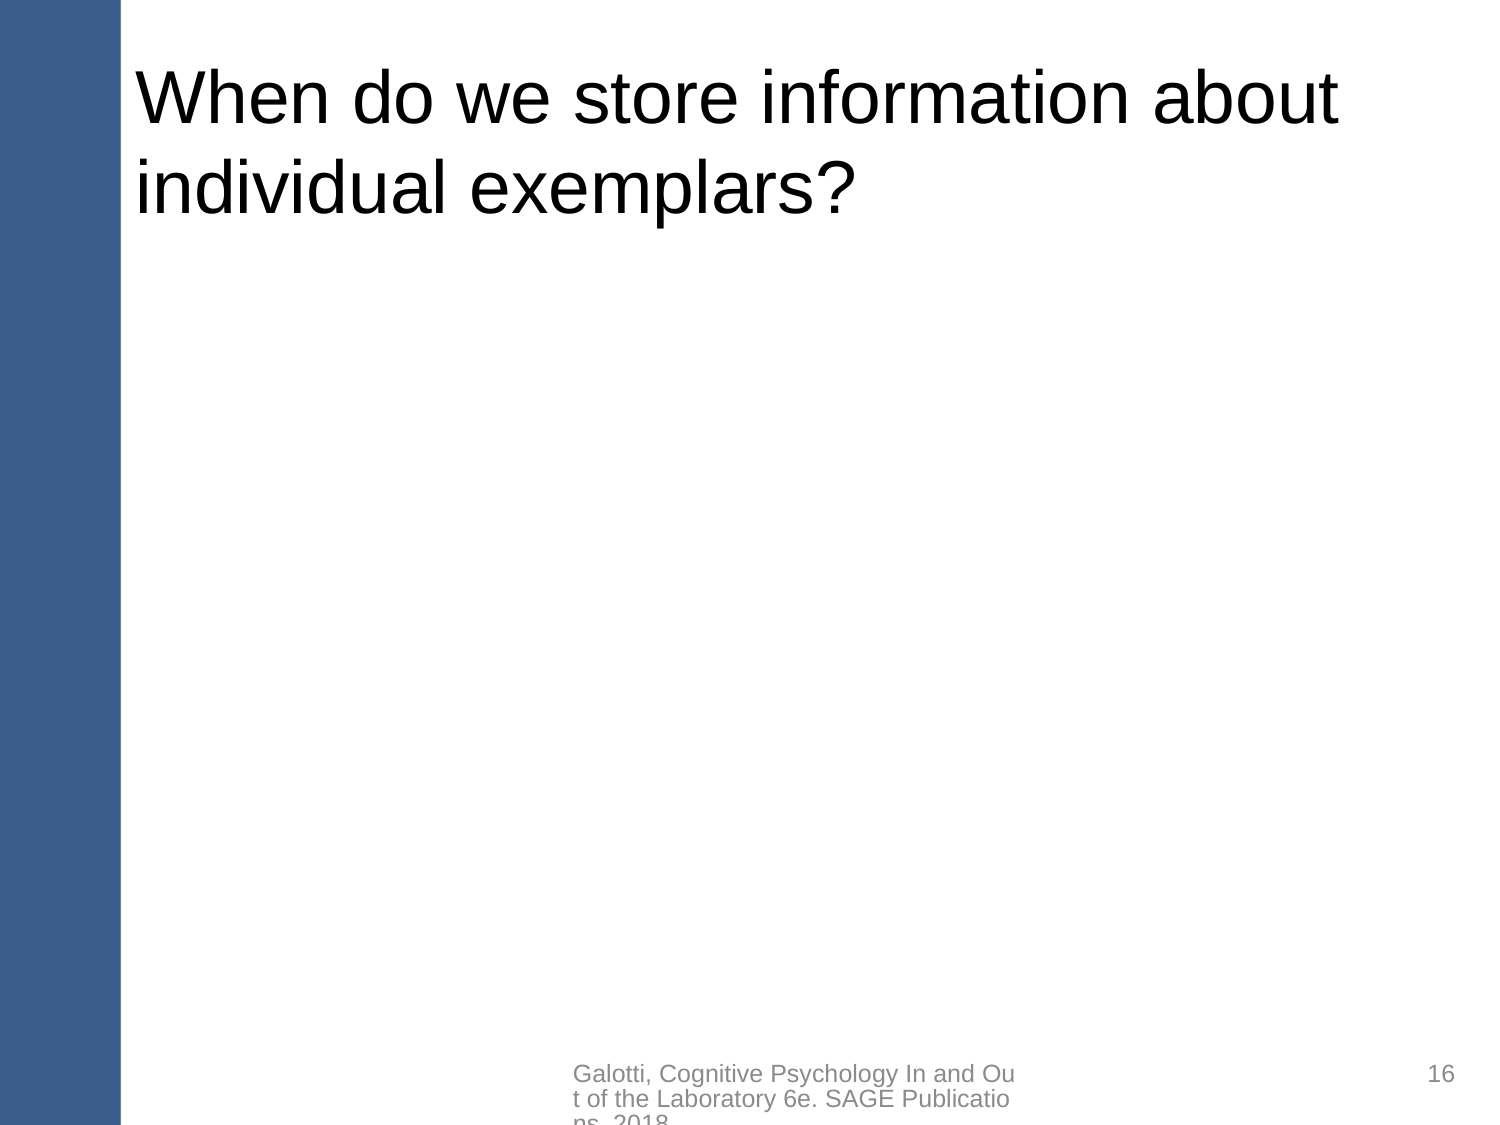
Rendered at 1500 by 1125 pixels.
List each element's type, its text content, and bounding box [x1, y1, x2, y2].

title When do we store information about individual exemplars? [120, 45, 1471, 233]
picture [0, 0, 1500, 1125]
slide_number 16 [1120, 1042, 1471, 1103]
footer Galotti, Cognitive Psychology In and Out of the Laboratory 6e. SAGE Publications, 2018. [558, 1042, 1033, 1103]
